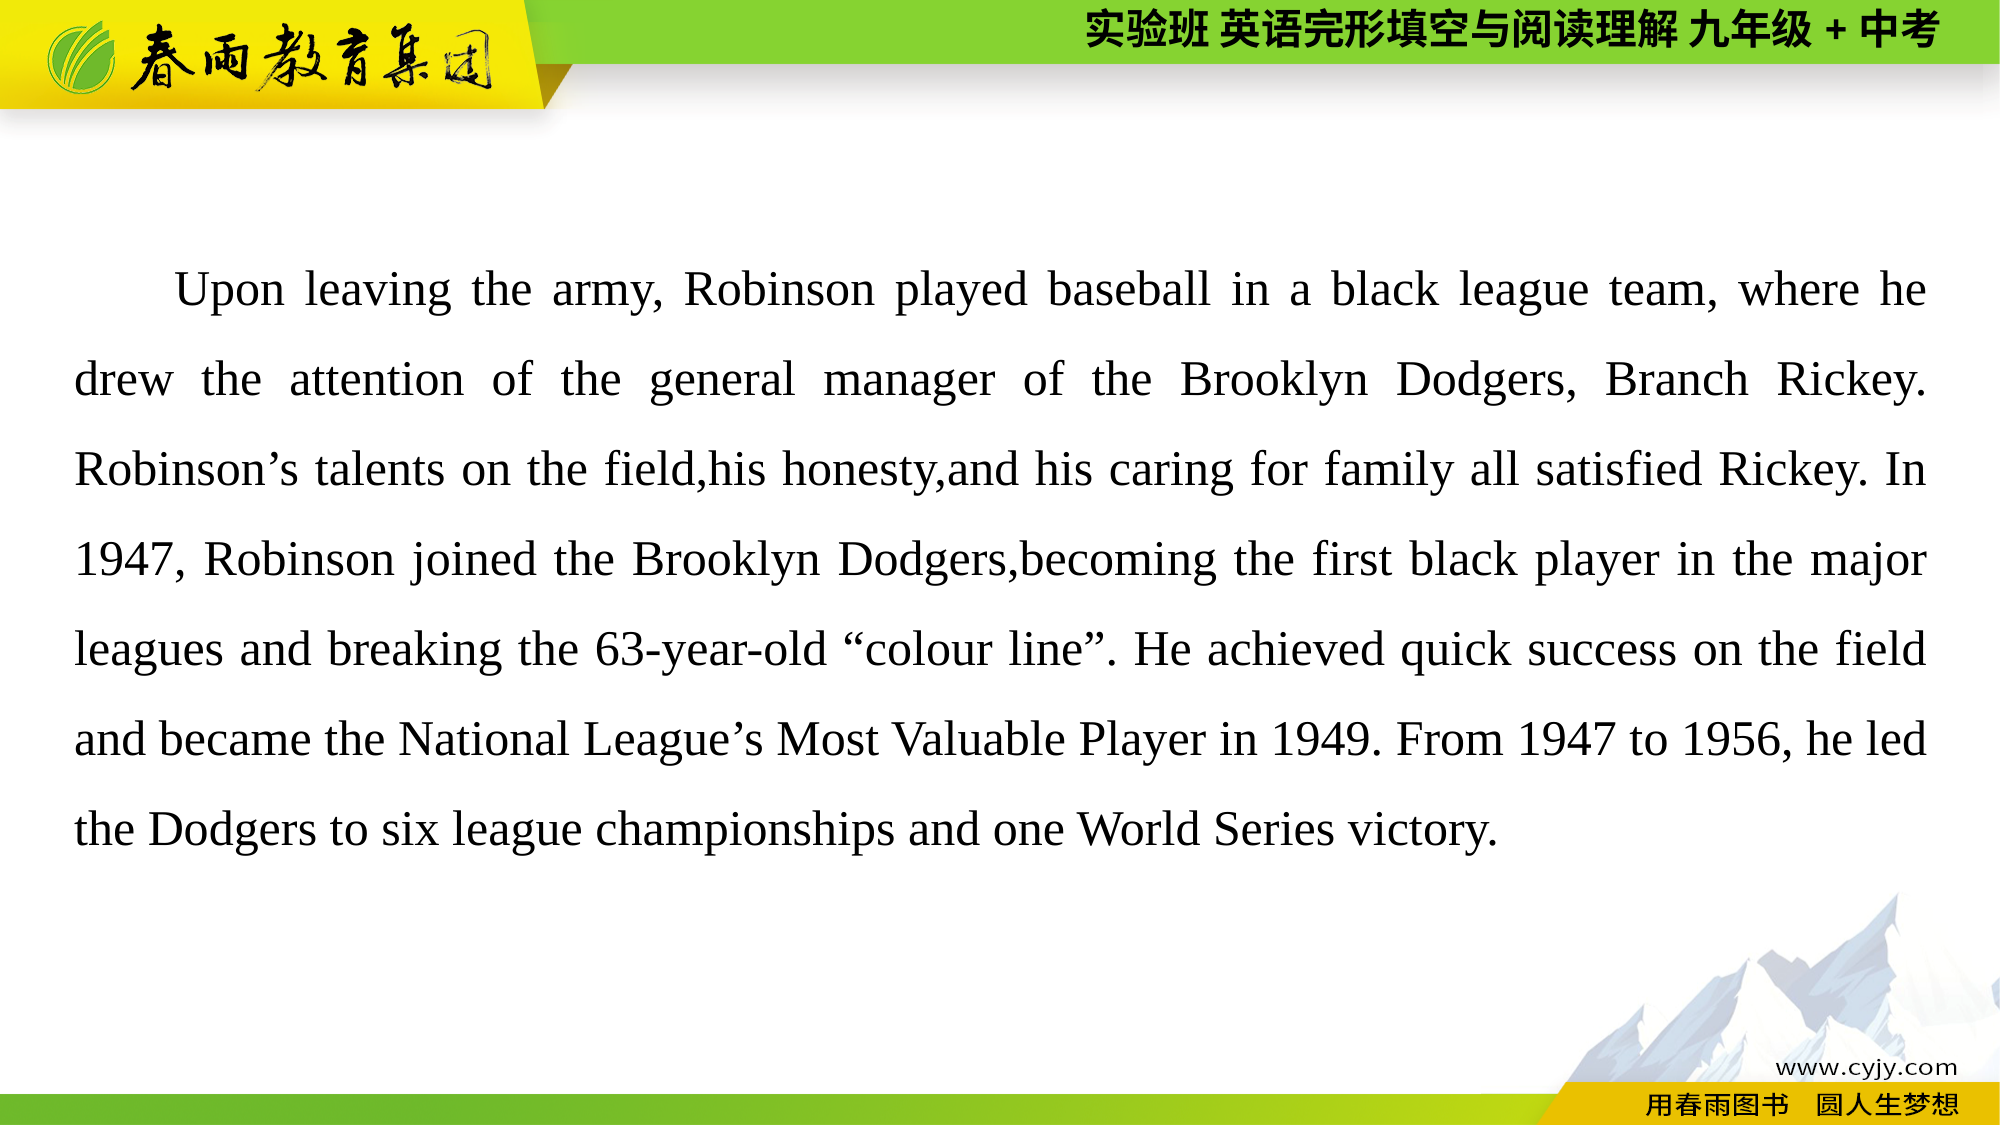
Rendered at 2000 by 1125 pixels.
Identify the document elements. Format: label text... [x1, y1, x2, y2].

list Upon leaving the army, Robinson played baseball in a black league team, where he drew the attention of the general manager of the Brooklyn Dodgers, Branch Rickey. Robinson’s talents on the field,his honesty,and his caring for family all satisfied Rickey. In 1947, Robinson joined the Brooklyn Dodgers,becoming the first black player in the major leagues and breaking the 63-year-old “colour line”. He achieved quick success on the field and became the National League’s Most Valuable Player in 1949. From 1947 to 1956, he led the Dodgers to six league championships and one World Series victory. [59, 218, 1944, 870]
picture [0, 0, 2000, 1125]
